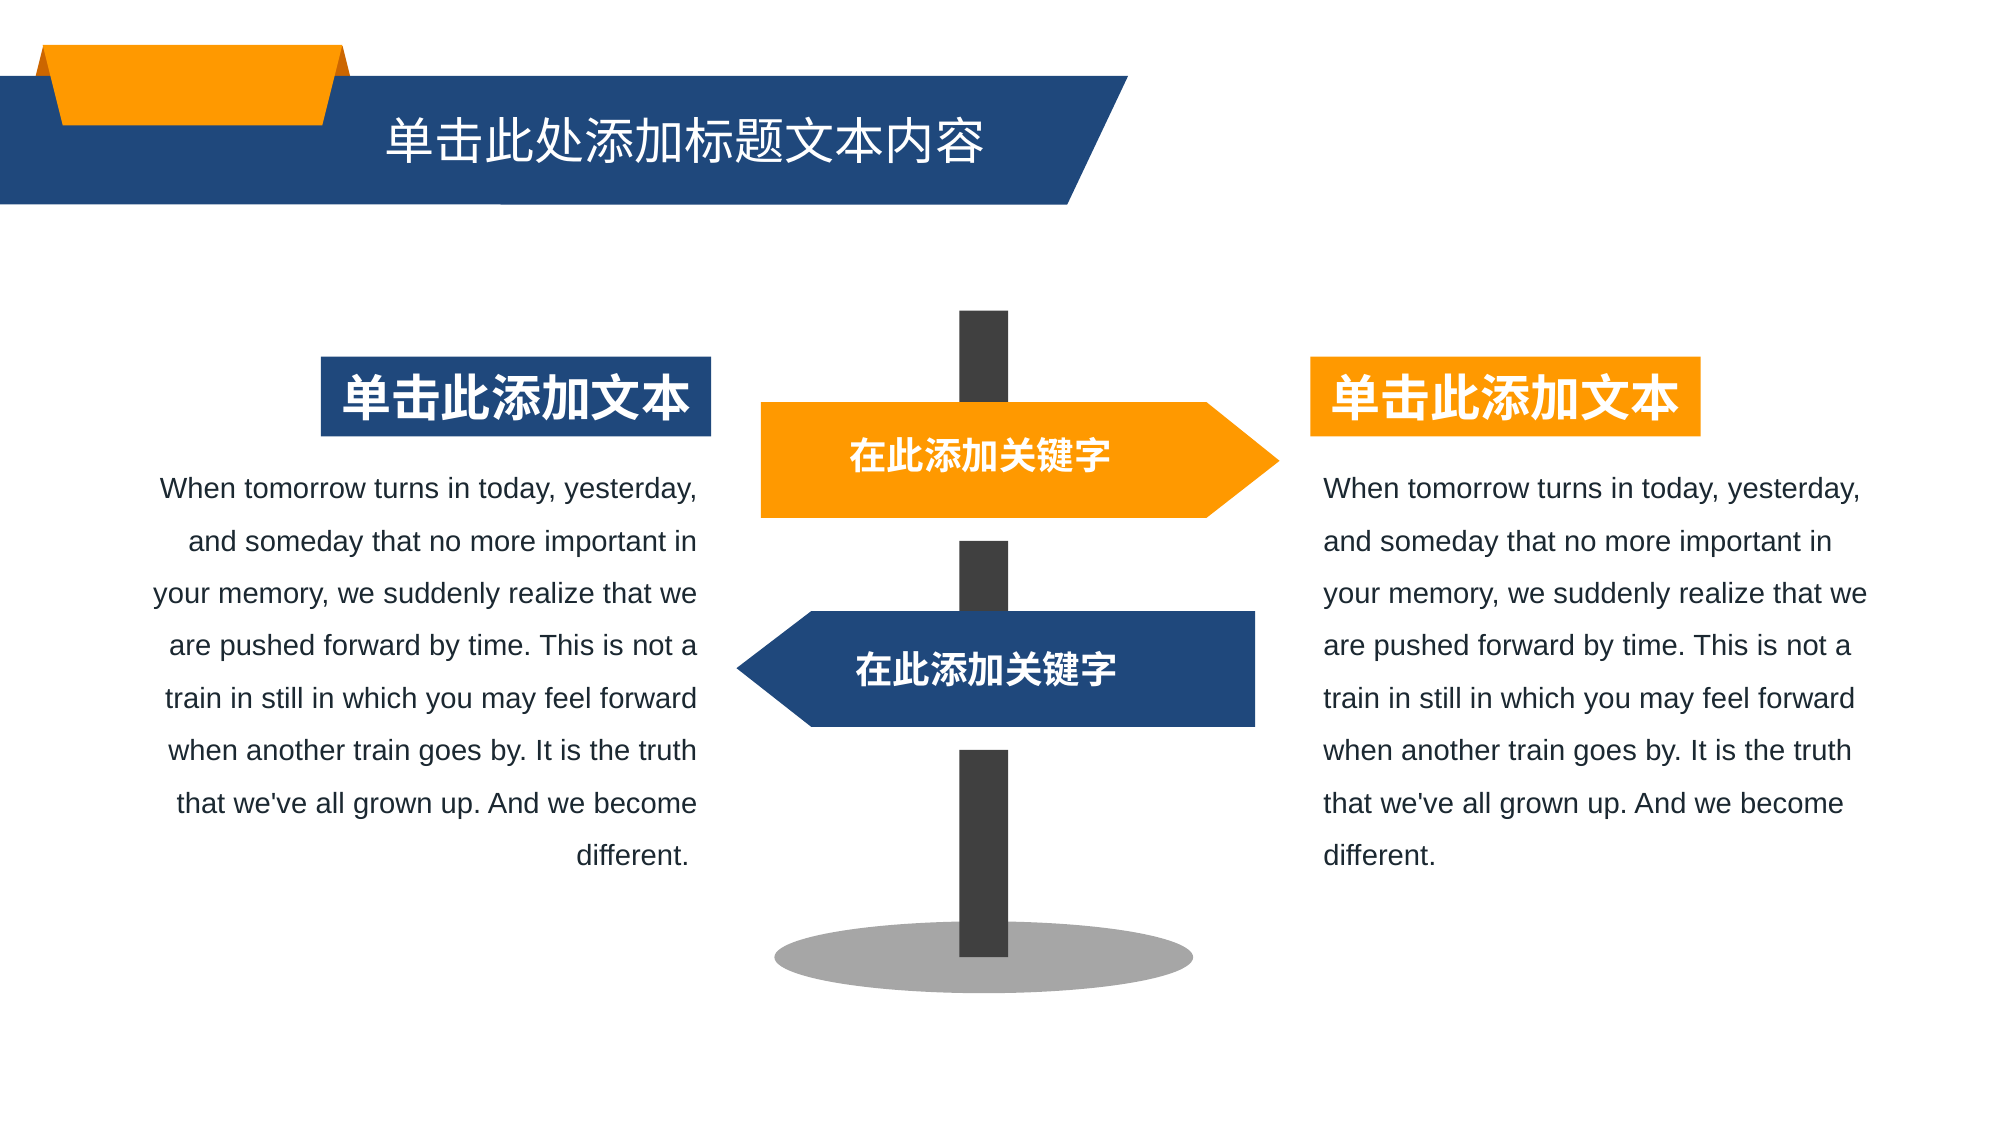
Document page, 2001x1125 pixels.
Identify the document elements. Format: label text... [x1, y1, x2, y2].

text_box 单击此添加文本 [1310, 356, 1701, 437]
text_box 单击此处添加标题文本内容 [364, 99, 1006, 180]
text_box When tomorrow turns in today, yesterday, and someday that no more important in your memory, we suddenly realize that we are pushed forward by time. This is not a train in still in which you may feel forward when another train goes by. It is the truth that we've all grown up. And we become different. [112, 444, 713, 879]
text_box 单击此添加文本 [320, 356, 712, 437]
text_box [0, 74, 1130, 206]
text_box [41, 43, 344, 127]
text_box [736, 310, 1280, 958]
text_box [773, 958, 1195, 995]
text_box When tomorrow turns in today, yesterday, and someday that no more important in your memory, we suddenly realize that we are pushed forward by time. This is not a train in still in which you may feel forward when another train goes by. It is the truth that we've all grown up. And we become different. [1308, 444, 1910, 879]
text_box [35, 47, 48, 74]
text_box [337, 47, 351, 74]
